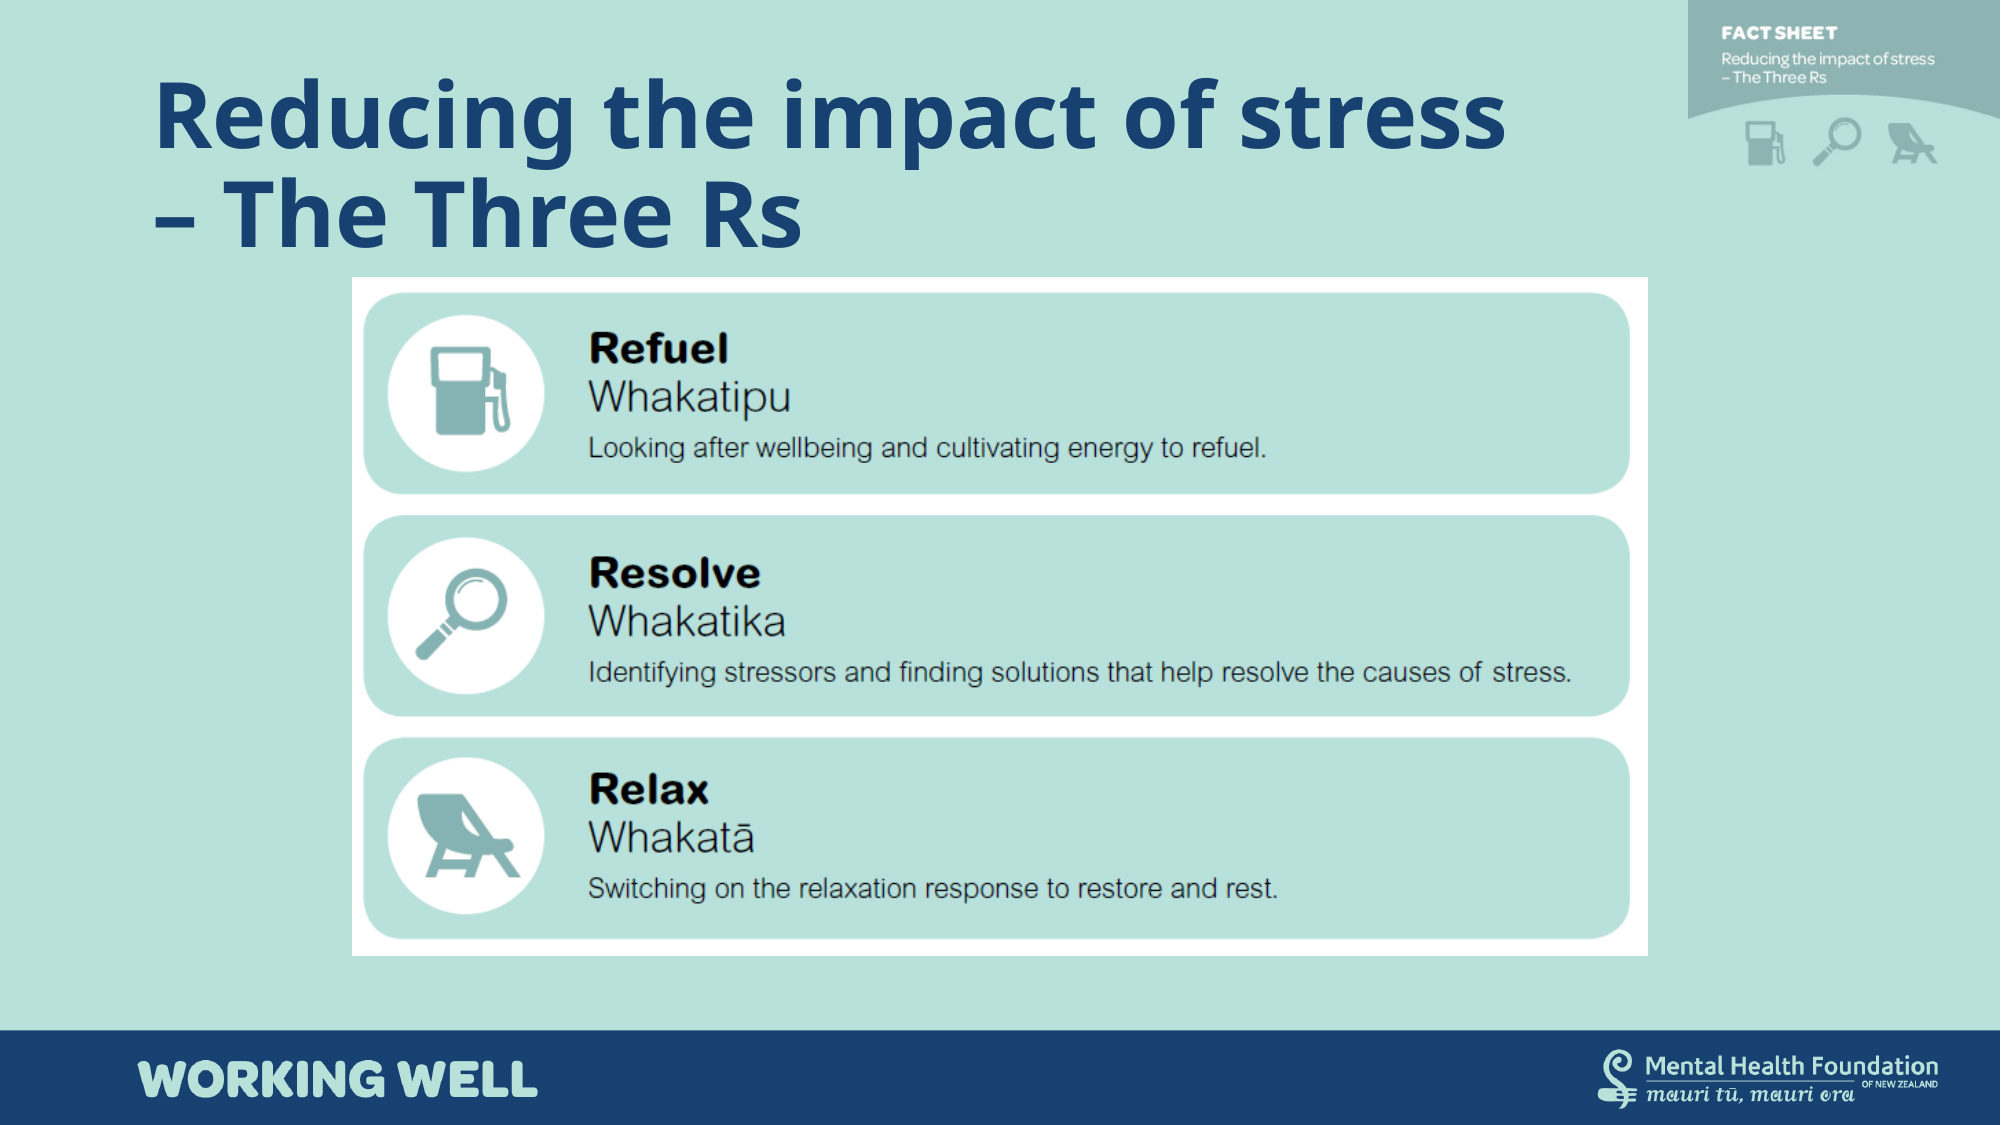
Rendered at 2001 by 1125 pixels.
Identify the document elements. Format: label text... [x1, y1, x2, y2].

picture [137, 1060, 538, 1098]
picture [352, 277, 1648, 956]
picture [1597, 1049, 1938, 1109]
title Reducing the impact of stress – The Three Rs [137, 59, 1863, 278]
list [1688, 0, 2000, 195]
